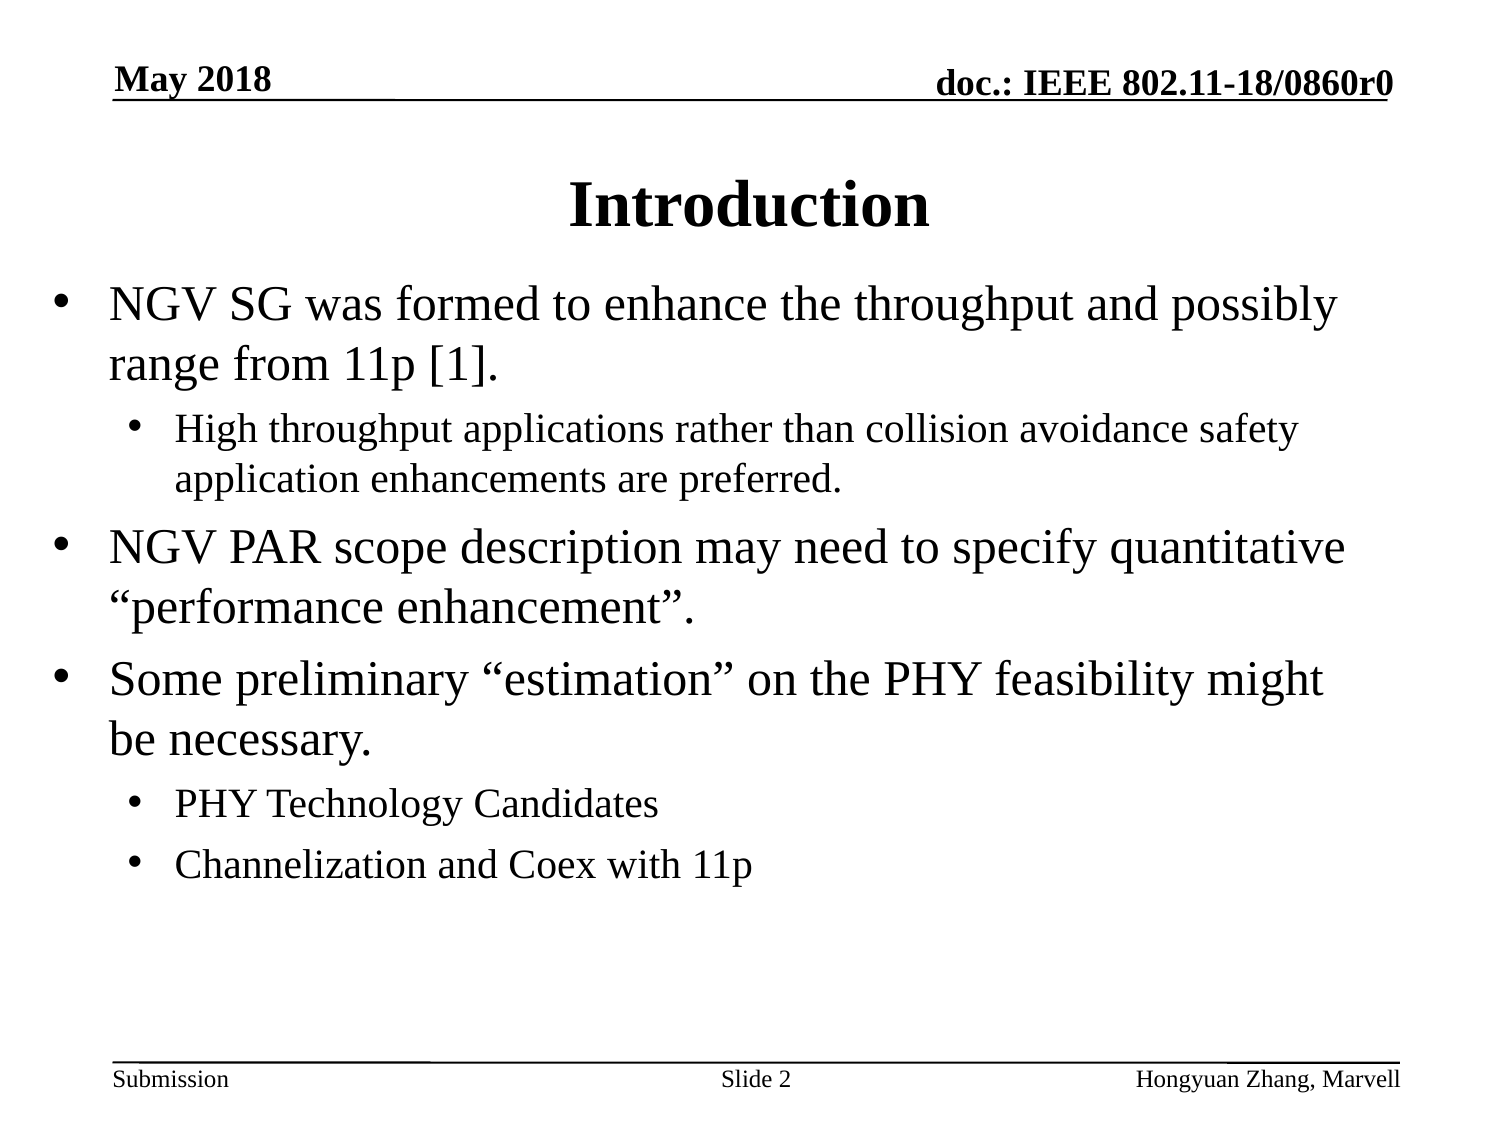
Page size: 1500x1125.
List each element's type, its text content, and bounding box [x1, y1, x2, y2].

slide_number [114, 54, 423, 100]
footer Hongyuan Zhang, Marvell [878, 1061, 1402, 1093]
title Introduction [112, 112, 1388, 262]
list NGV SG was formed to enhance the throughput and possibly range from 11p [1]. High throughput applications rather than collision avoidance safety application enhancements are preferred. NGV PAR scope description may need to specify quantitative “performance enhancement”. Some preliminary “estimation” on the PHY feasibility might be necessary. PHY Technology Candidates Channelization and Coex with 11p [37, 262, 1388, 938]
slide_number Slide 2 [712, 1061, 800, 1123]
